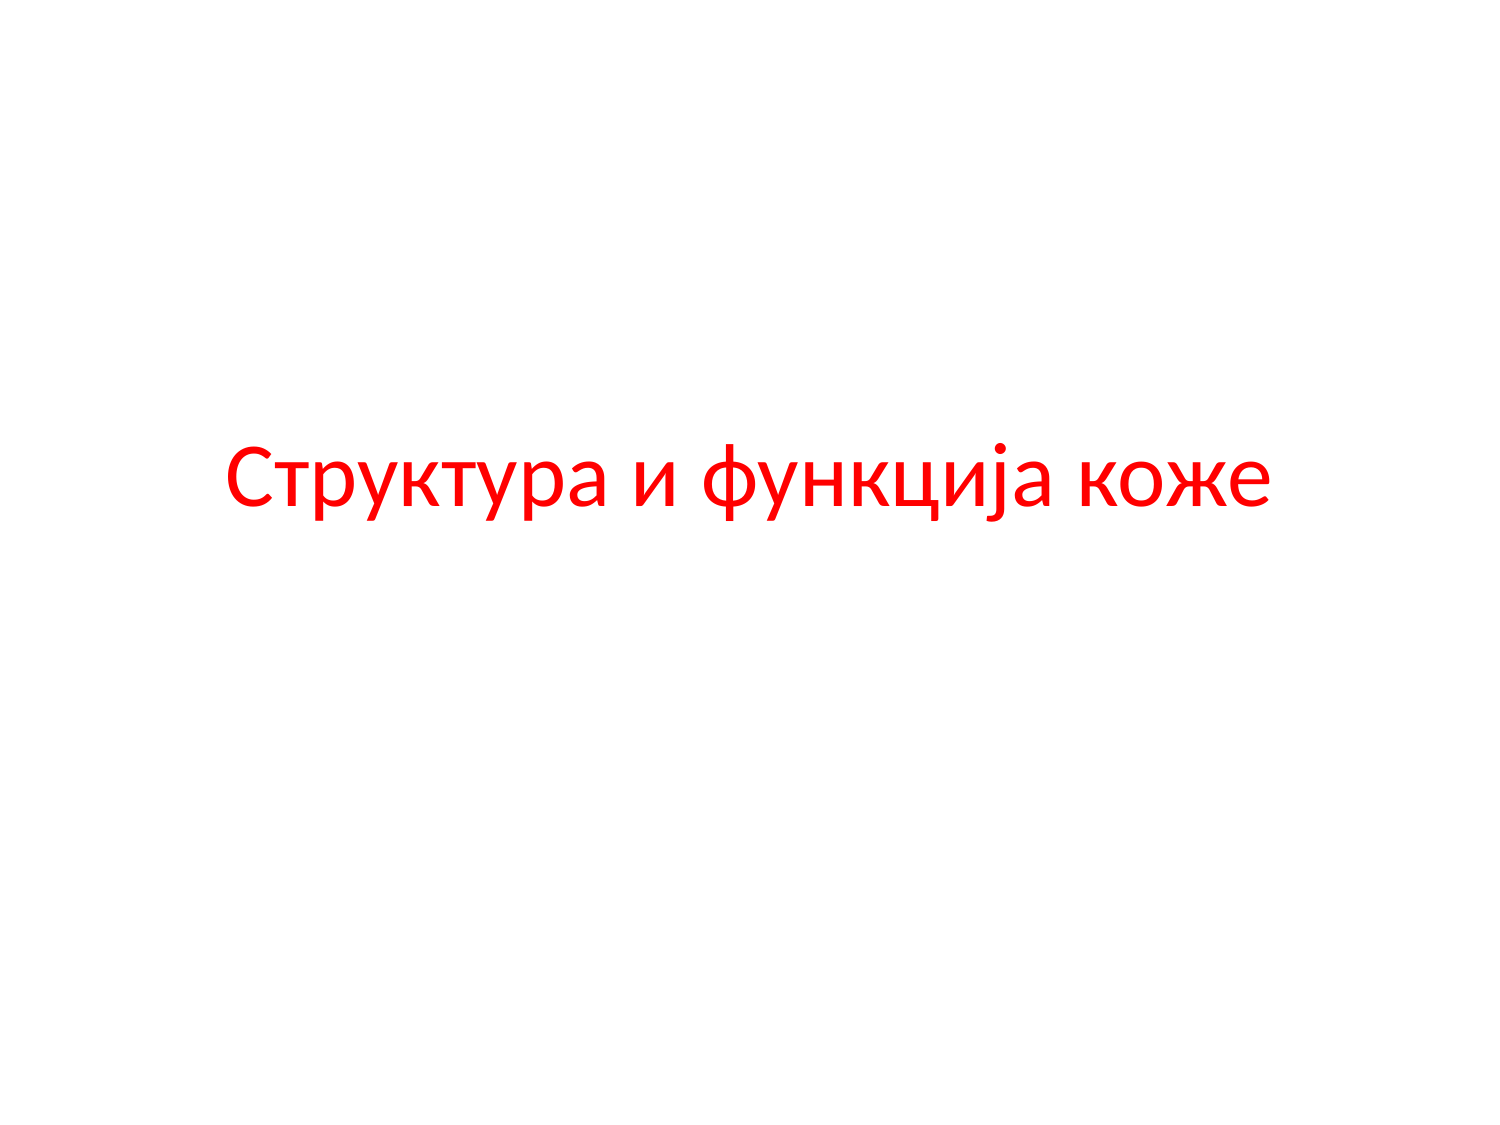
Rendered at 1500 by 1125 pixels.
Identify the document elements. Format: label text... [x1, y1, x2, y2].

title Структура и функција коже [112, 349, 1388, 591]
